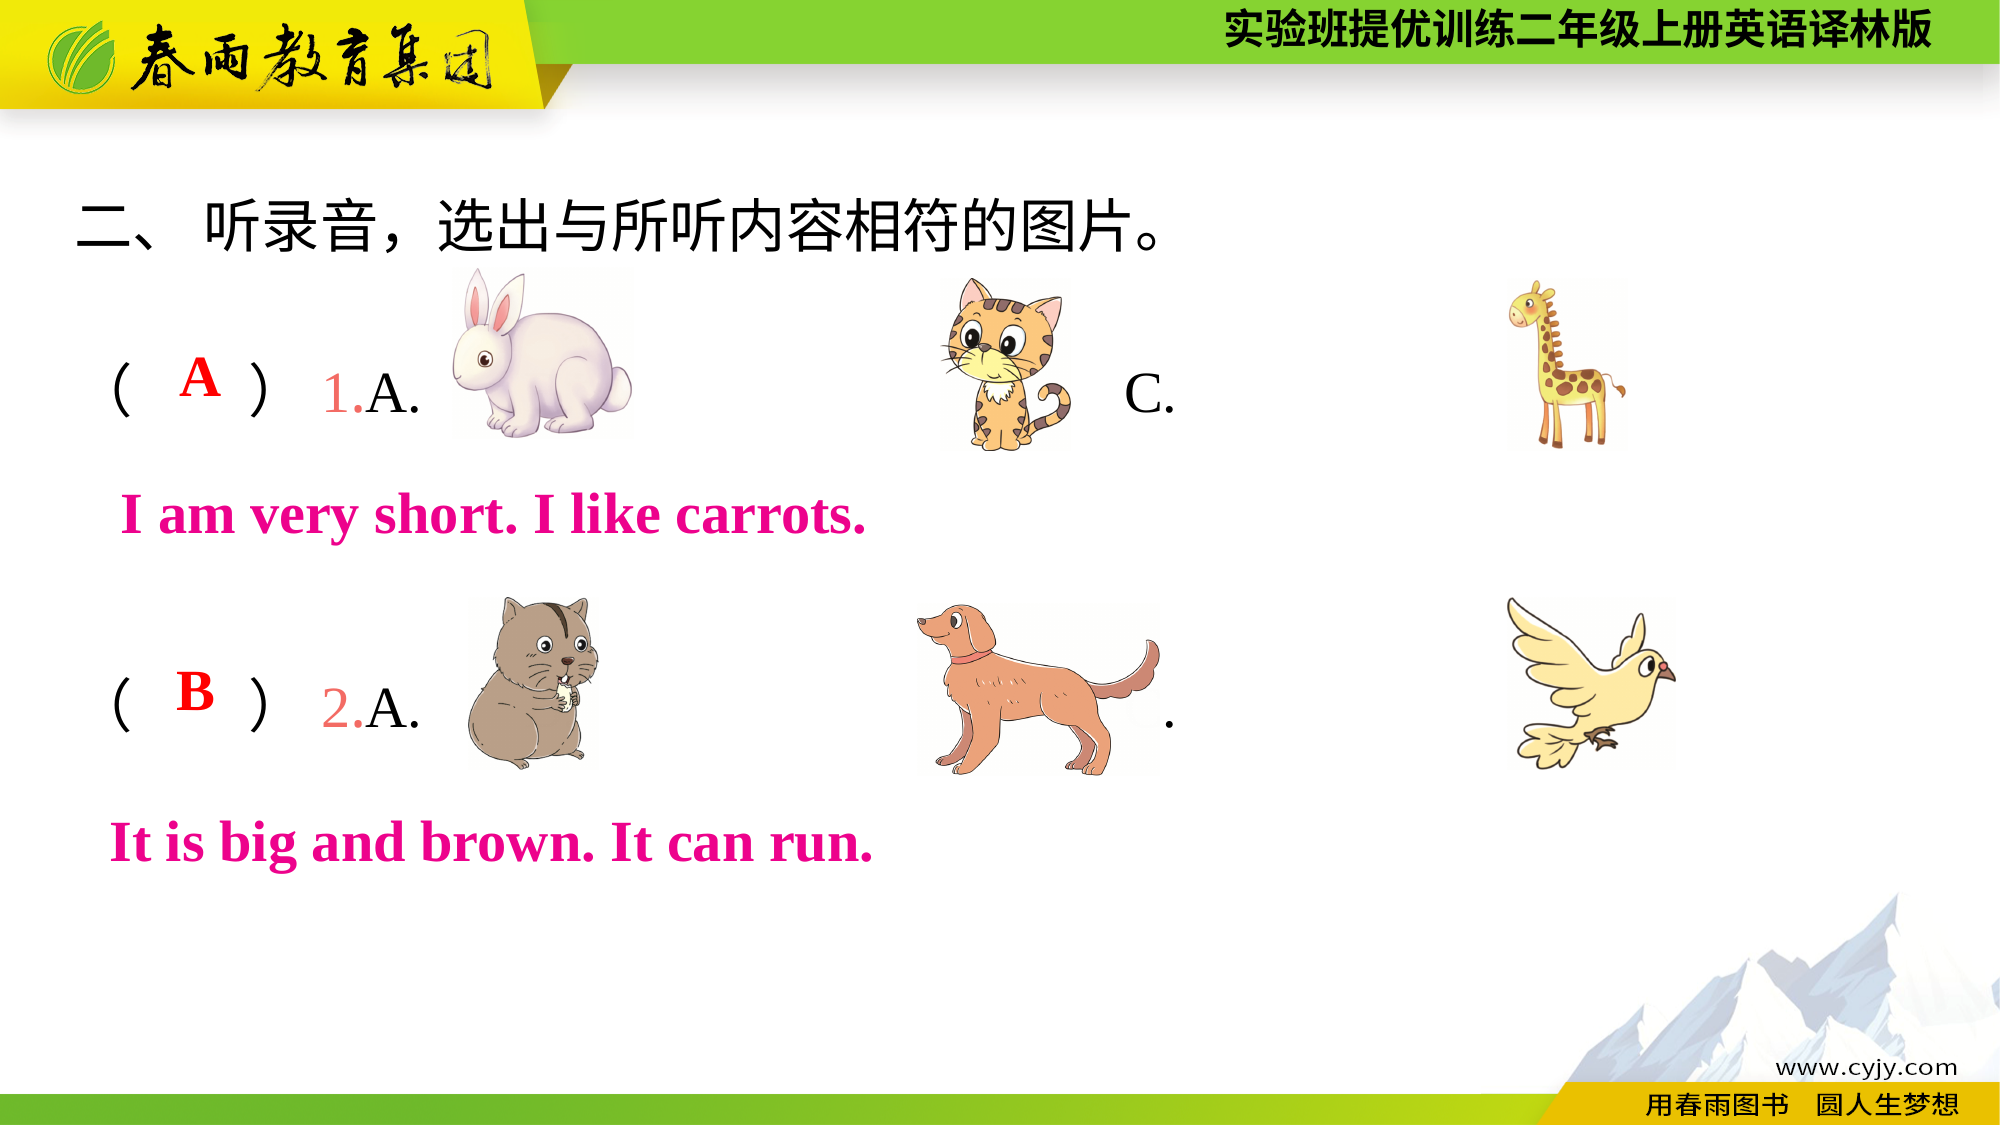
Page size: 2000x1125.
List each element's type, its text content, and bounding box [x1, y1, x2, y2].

text_box I am very short. I like carrots. [106, 468, 883, 553]
list 二、 听录音，选出与所听内容相符的图片。 （ ）1.A. B. C. （ ）2.A. B. C. [59, 146, 1944, 753]
text_box It is big and brown. It can run. [94, 795, 890, 881]
text_box A [164, 330, 237, 416]
text_box B [161, 645, 230, 730]
picture [0, 0, 2000, 1125]
